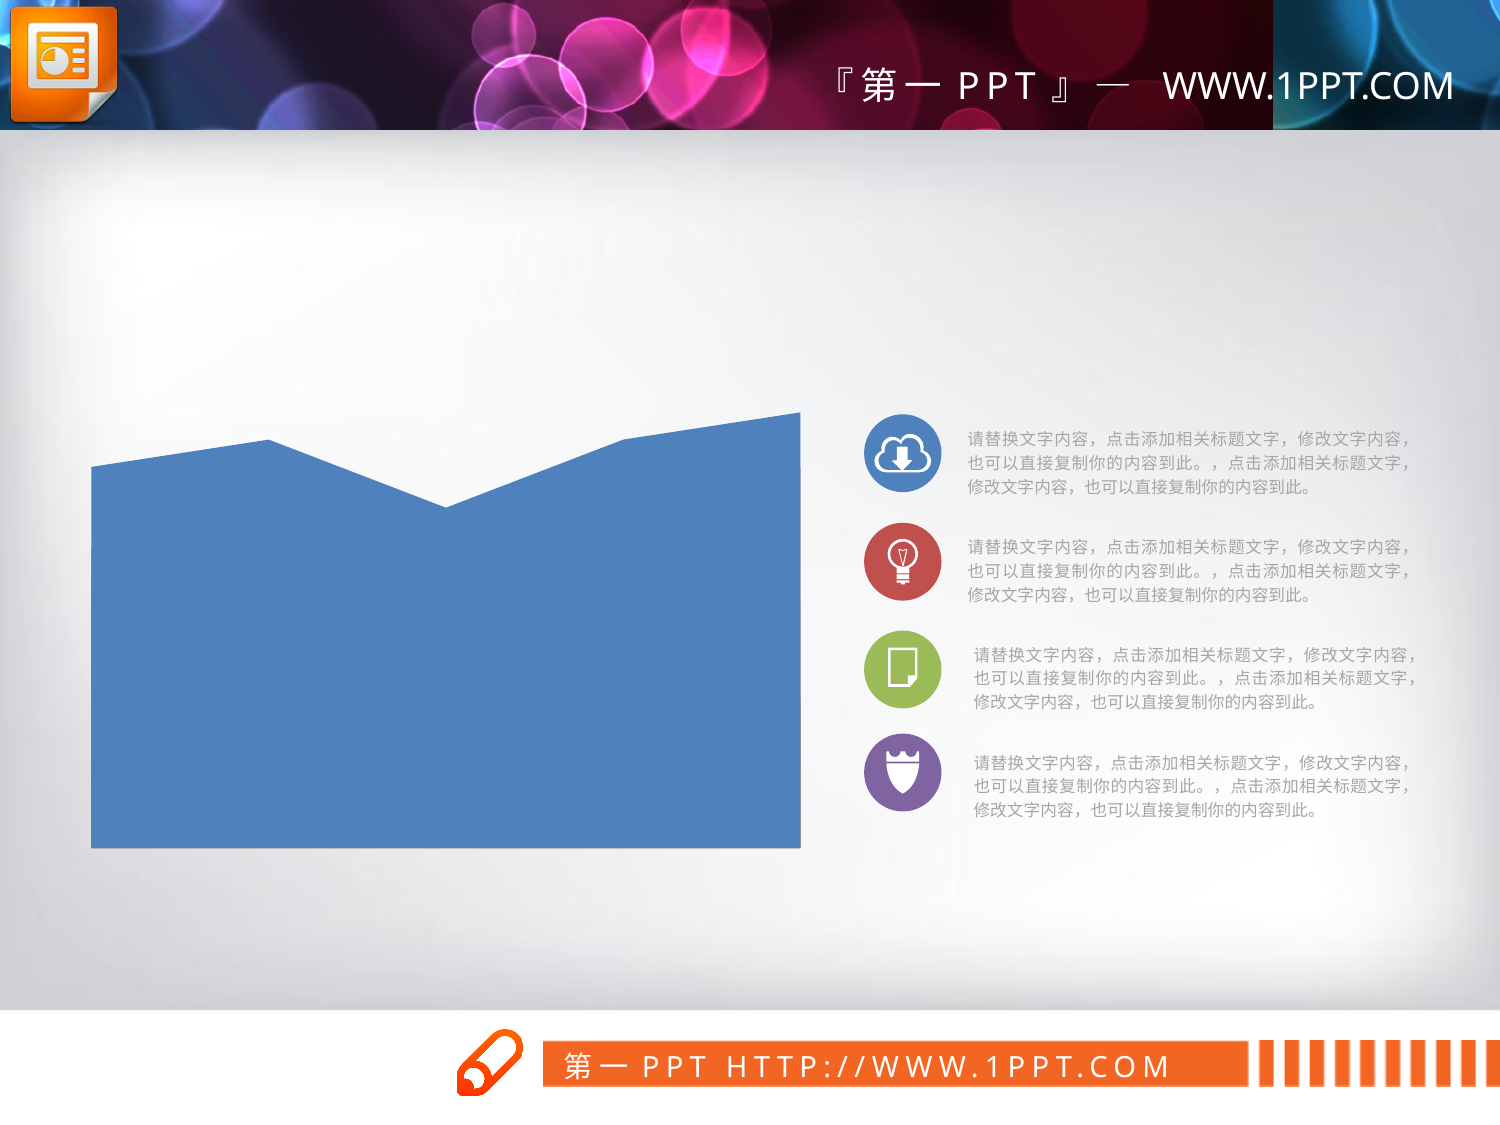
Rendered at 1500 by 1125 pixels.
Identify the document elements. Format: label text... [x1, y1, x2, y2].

picture [0, 0, 1500, 1012]
text_box 请替换文字内容，点击添加相关标题文字，修改文字内容，也可以直接复制你的内容到此。，点击添加相关标题文字，修改文字内容，也可以直接复制你的内容到此。 [965, 744, 1428, 825]
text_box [887, 538, 919, 585]
picture [543, 1040, 1500, 1087]
chart [76, 361, 816, 859]
text_box [862, 628, 944, 711]
text_box [862, 731, 944, 814]
text_box 请替换文字内容，点击添加相关标题文字，修改文字内容，也可以直接复制你的内容到此。，点击添加相关标题文字，修改文字内容，也可以直接复制你的内容到此。 [959, 528, 1427, 609]
text_box [874, 433, 932, 473]
text_box [862, 412, 944, 495]
text_box 请替换文字内容，点击添加相关标题文字，修改文字内容，也可以直接复制你的内容到此。，点击添加相关标题文字，修改文字内容，也可以直接复制你的内容到此。 [959, 420, 1427, 501]
text_box 请替换文字内容，点击添加相关标题文字，修改文字内容，也可以直接复制你的内容到此。，点击添加相关标题文字，修改文字内容，也可以直接复制你的内容到此。 [965, 636, 1434, 717]
text_box [862, 520, 944, 603]
text_box [888, 647, 918, 687]
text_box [886, 751, 920, 794]
